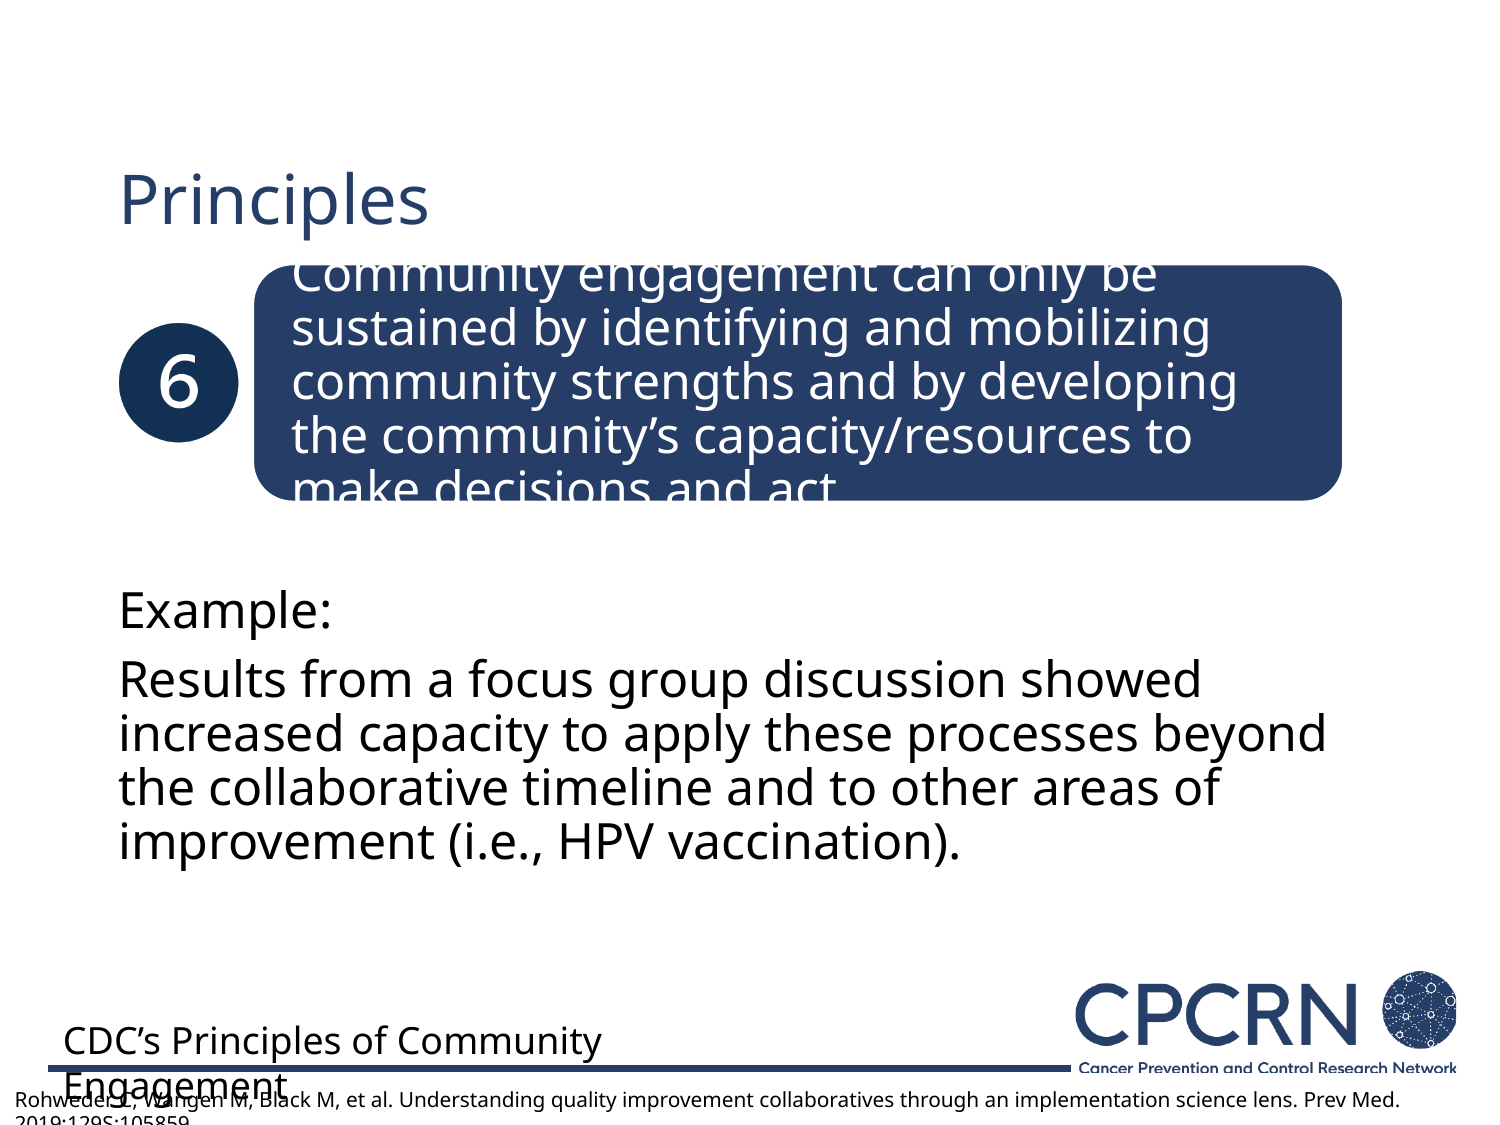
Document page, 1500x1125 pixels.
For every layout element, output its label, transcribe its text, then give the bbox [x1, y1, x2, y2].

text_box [253, 264, 1344, 502]
text_box CDC’s Principles of Community Engagement [48, 1009, 799, 1078]
picture [103, 307, 253, 458]
title Principles [103, 115, 1397, 290]
text_box Rohweder C, Wangen M, Black M, et al. Understanding quality improvement collaboratives through an implementation science lens. Prev Med. 2019;129S:105859. [0, 1078, 1500, 1125]
list Example: Results from a focus group discussion showed increased capacity to apply these processes beyond the collaborative timeline and to other areas of improvement (i.e., HPV vaccination). [103, 501, 1397, 920]
